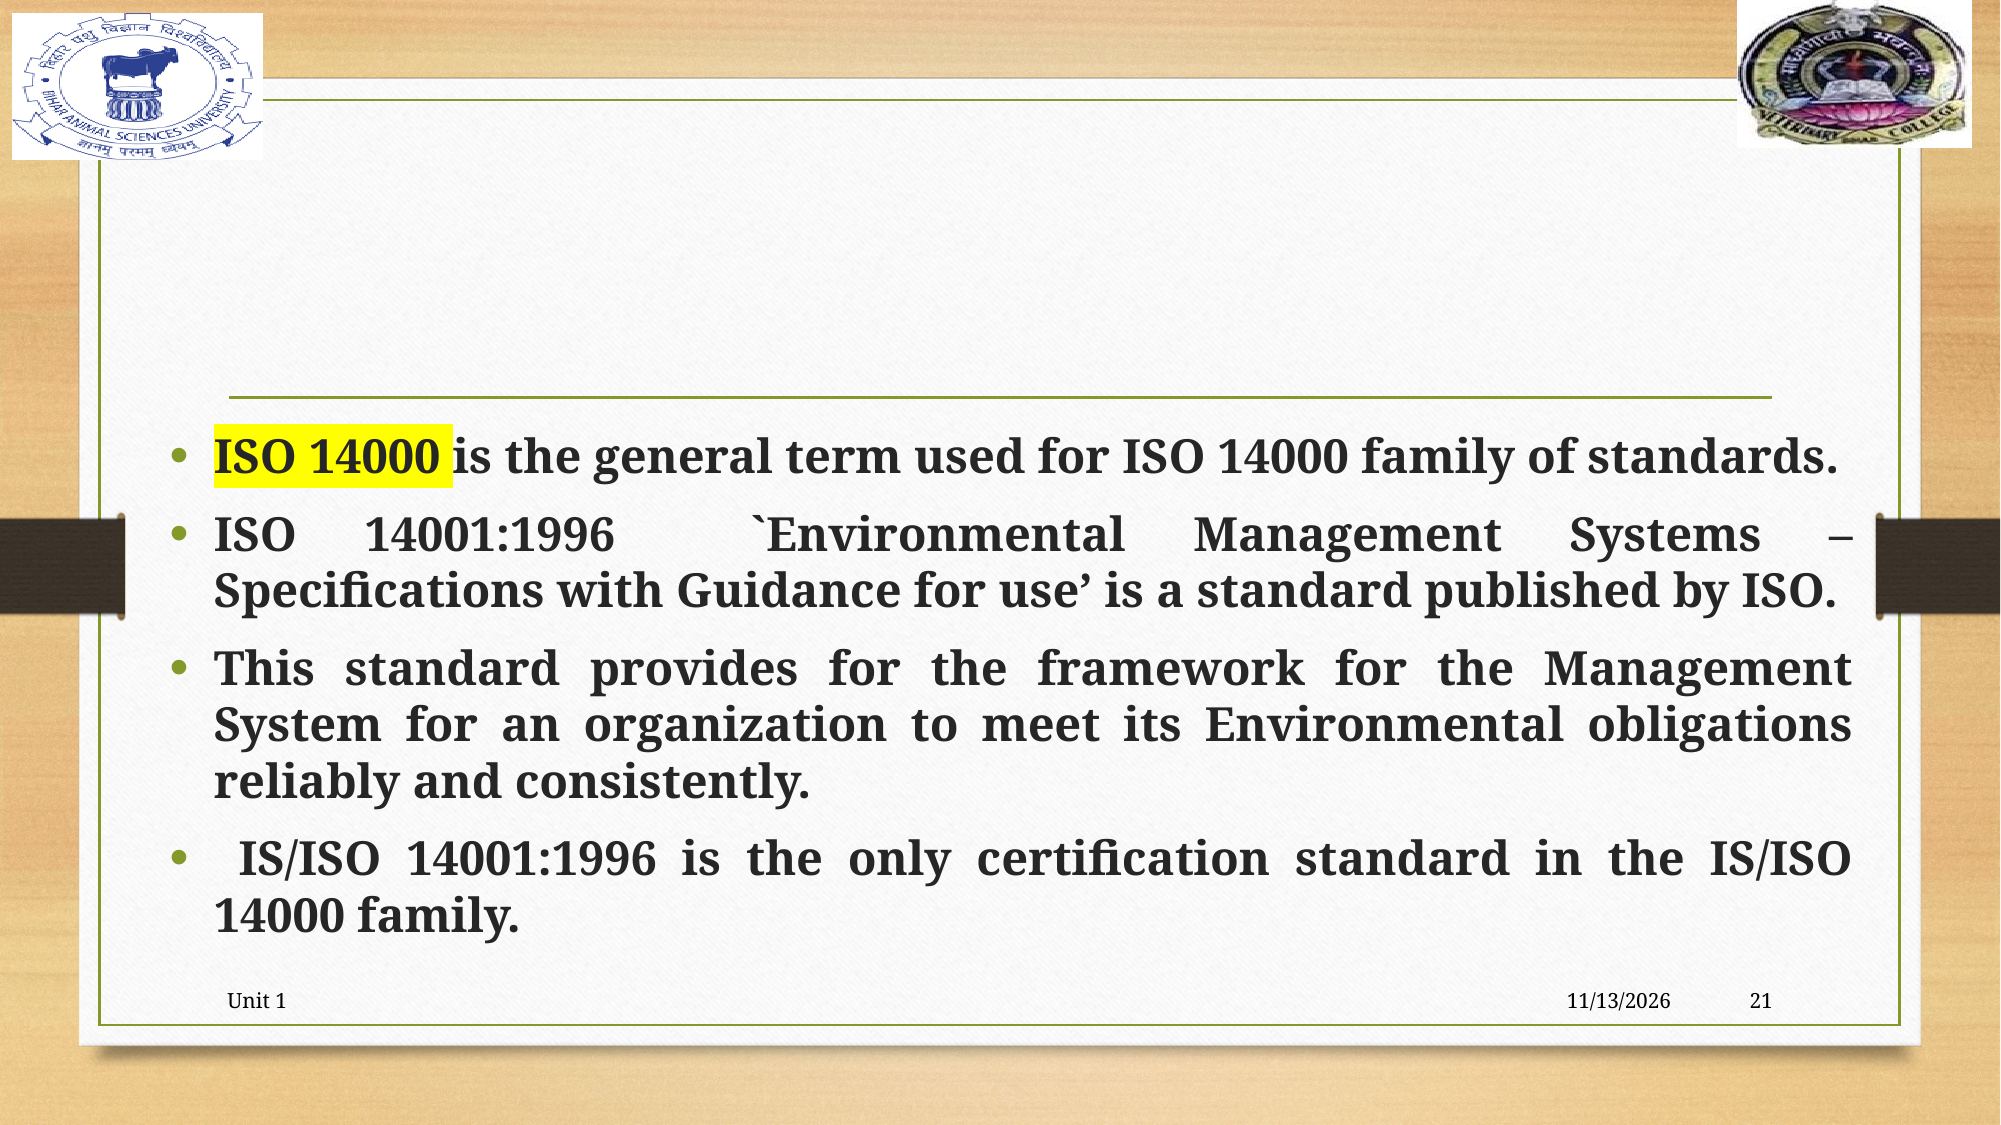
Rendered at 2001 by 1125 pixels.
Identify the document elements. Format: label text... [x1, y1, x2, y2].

slide_number 21 [1698, 979, 1788, 1025]
list ISO 14000 is the general term used for ISO 14000 family of standards. ISO 14001:1996 `Environmental Management Systems – Specifications with Guidance for use’ is a standard published by ISO. This standard provides for the framework for the Management System for an organization to meet its Environmental obligations reliably and consistently. IS/ISO 14001:1996 is the only certification standard in the IS/ISO 14000 family. [154, 419, 1869, 964]
footer Unit 1 [212, 979, 1411, 1025]
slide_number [1423, 979, 1686, 1025]
picture [0, 0, 2001, 1125]
